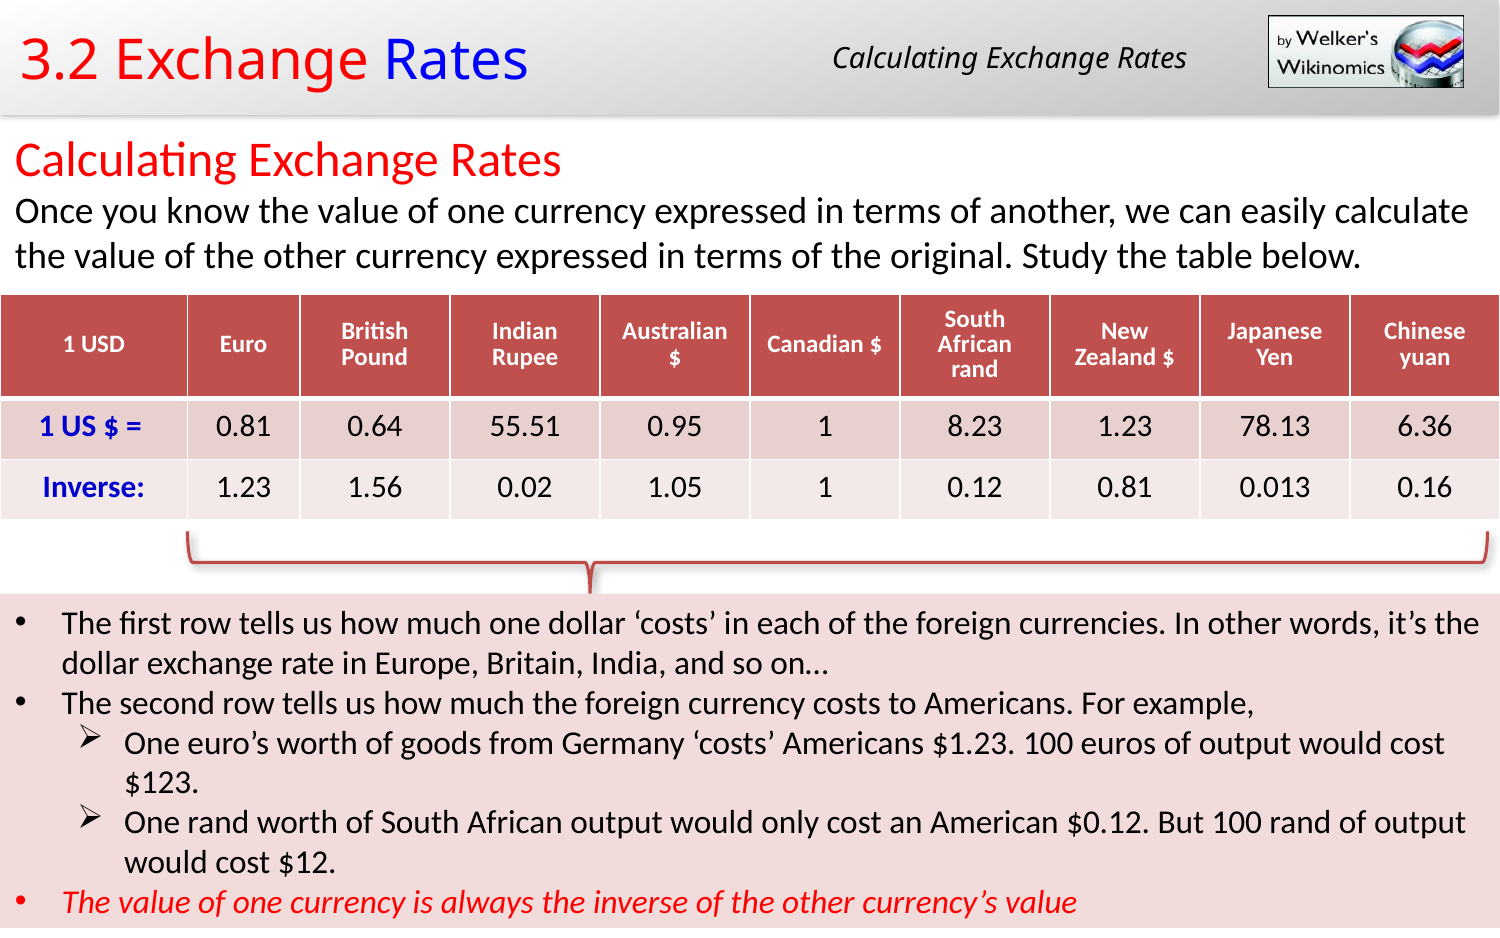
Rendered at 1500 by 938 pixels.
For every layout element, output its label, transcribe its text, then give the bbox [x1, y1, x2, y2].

table_header British Pound [301, 295, 449, 396]
table_header 1 USD [1, 295, 187, 396]
table_header Indian Rupee [451, 295, 599, 396]
table_cell 6.36 [1351, 401, 1499, 459]
text_box Calculating Exchange Rates [750, 32, 1270, 81]
table_cell 1.23 [188, 460, 299, 519]
table_cell 0.12 [901, 460, 1049, 519]
table_header New Zealand $ [1051, 295, 1199, 396]
table_cell 1 US $ = [1, 401, 187, 459]
text_box Calculating Exchange Rates Once you know the value of one currency expressed in terms of another, we can easily calculate the value of the other currency expressed in terms of the original. Study the table below. [0, 118, 1500, 284]
table_header Euro [188, 295, 299, 396]
table_cell 1.05 [601, 460, 749, 519]
table_cell 1 [751, 401, 899, 459]
table_cell 1.23 [1051, 401, 1199, 459]
table_header Australian $ [601, 295, 749, 396]
picture [1268, 15, 1464, 88]
table_cell 0.81 [188, 401, 299, 459]
table_header Canadian $ [751, 295, 899, 396]
text_box [186, 531, 1489, 593]
table_header Chinese yuan [1351, 295, 1499, 396]
table_cell 78.13 [1201, 401, 1349, 459]
table_cell 1.56 [301, 460, 449, 519]
table_cell Inverse: [1, 460, 187, 519]
table_cell 0.16 [1351, 460, 1499, 519]
text_box The first row tells us how much one dollar ‘costs’ in each of the foreign currencies. In other words, it’s the dollar exchange rate in Europe, Britain, India, and so on… The second row tells us how much the foreign currency costs to Americans. For example, One euro’s worth of goods from Germany ‘costs’ Americans $1.23. 100 euros of output would cost $123. One rand worth of South African output would only cost an American $0.12. But 100 rand of output would cost $12. The value of one currency is always the inverse of the other currency’s value [0, 593, 1500, 928]
table_cell 0.81 [1051, 460, 1199, 519]
table_cell 0.02 [451, 460, 599, 519]
table_cell 0.95 [601, 401, 749, 459]
table_header South African rand [901, 295, 1049, 396]
table_header Japanese Yen [1201, 295, 1349, 396]
table_cell 8.23 [901, 401, 1049, 459]
table_cell 0.64 [301, 401, 449, 459]
table_cell 1 [751, 460, 899, 519]
table_cell 55.51 [451, 401, 599, 459]
table_cell 0.013 [1201, 460, 1349, 519]
